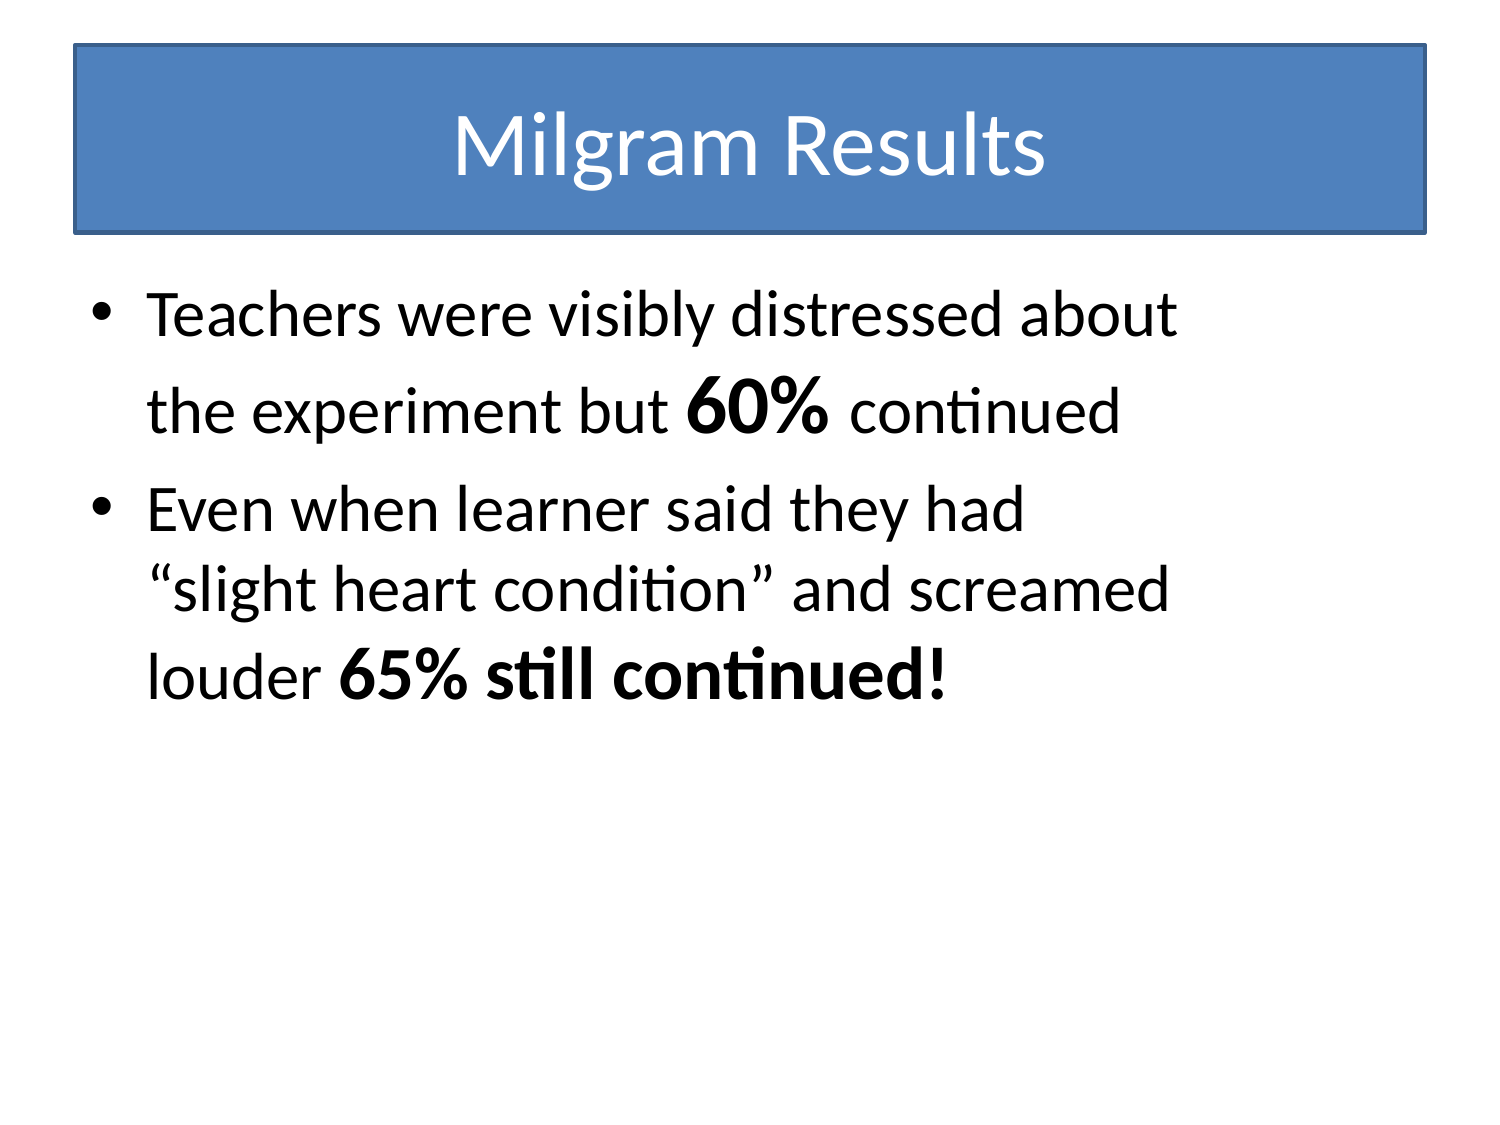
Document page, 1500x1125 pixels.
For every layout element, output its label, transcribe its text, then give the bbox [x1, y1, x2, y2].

list Teachers were visibly distressed about the experiment but 60% continued Even when learner said they had “slight heart condition” and screamed louder 65% still continued! [75, 262, 1213, 950]
title Milgram Results [73, 43, 1427, 235]
